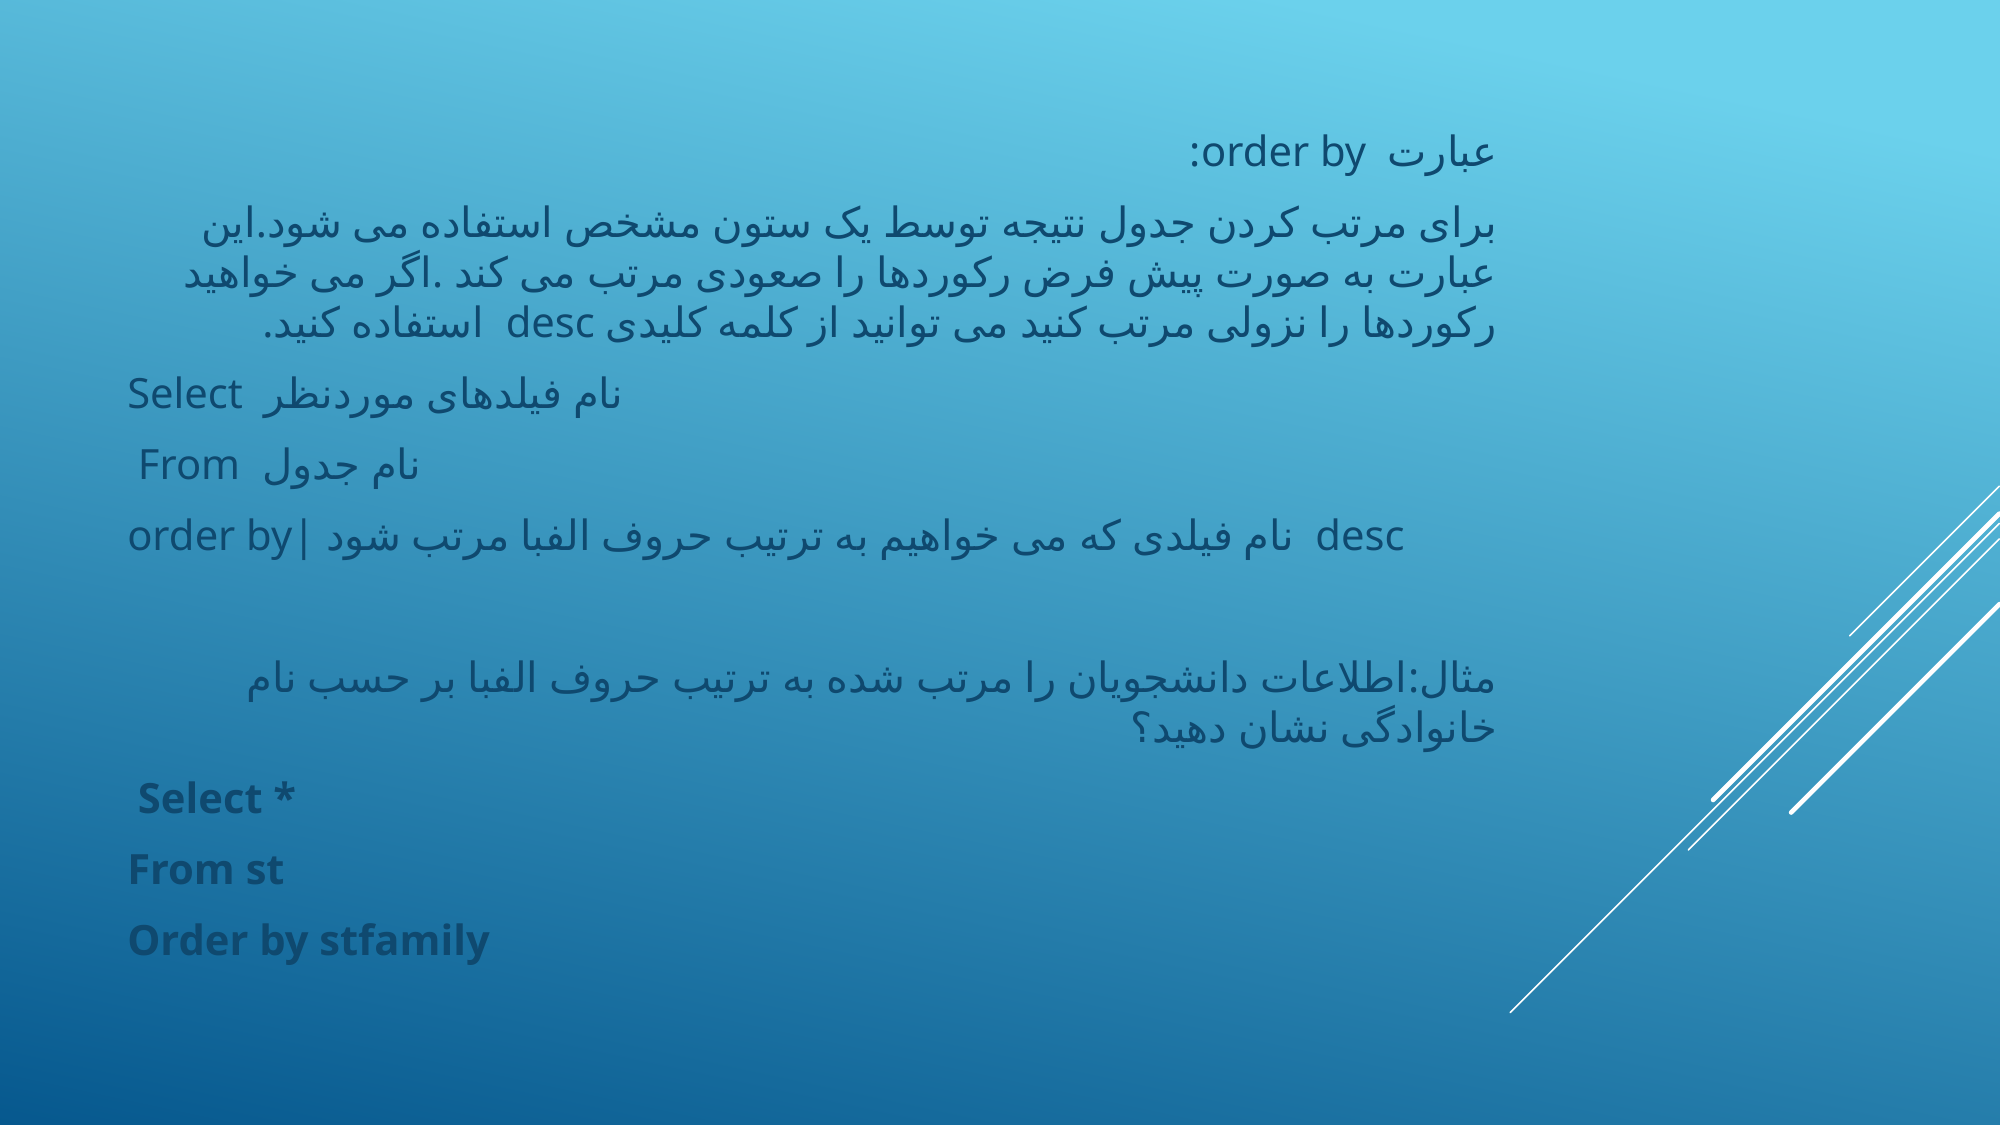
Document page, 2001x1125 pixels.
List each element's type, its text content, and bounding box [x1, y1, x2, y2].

list عبارت order by: برای مرتب کردن جدول نتیجه توسط یک ستون مشخص استفاده می شود.این عبارت به صورت پیش فرض رکوردها را صعودی مرتب می کند .اگر می خواهید رکوردها را نزولی مرتب کنید می توانید از کلمه کلیدی desc استفاده کنید. Select نام فیلدهای موردنظر From نام جدول order by| نام فیلدی که می خواهیم به ترتیب حروف الفبا مرتب شود desc مثال:اطلاعات دانشجویان را مرتب شده به ترتیب حروف الفبا بر حسب نام خانوادگی نشان دهید؟ Select * From st Order by stfamily [112, 112, 1513, 977]
